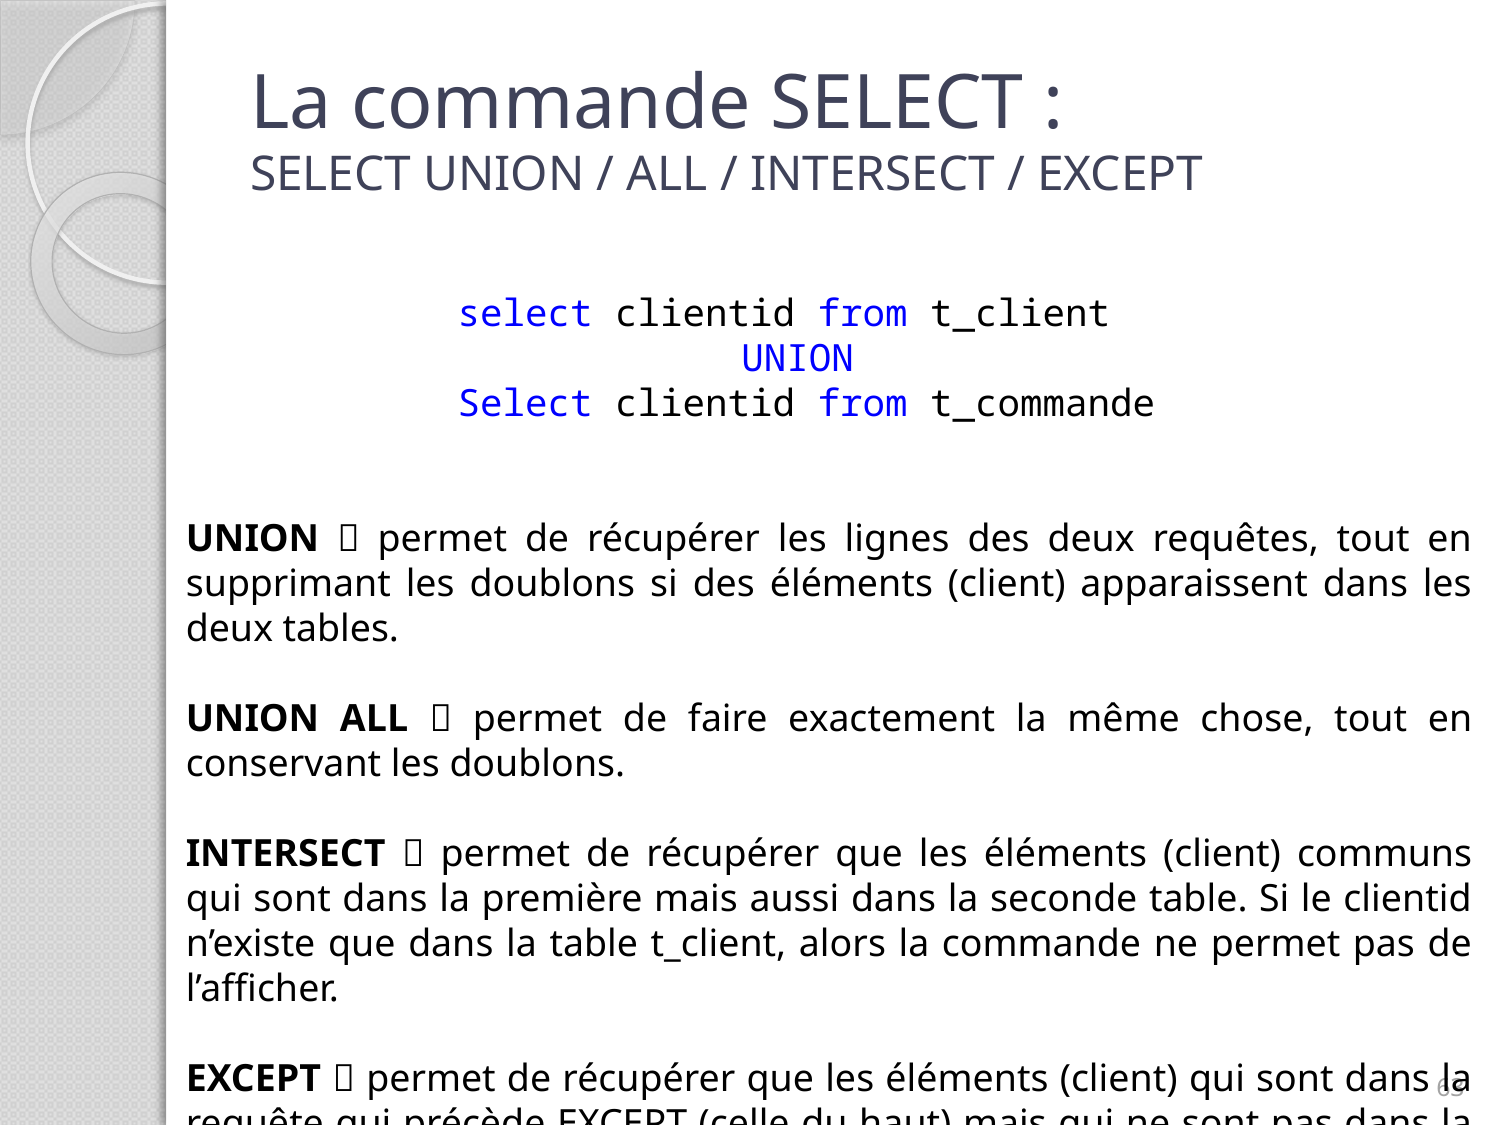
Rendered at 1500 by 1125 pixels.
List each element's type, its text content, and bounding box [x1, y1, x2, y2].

slide_number 63 [1413, 1034, 1488, 1113]
text_box select clientid from t_client UNION Select clientid from t_commande [442, 281, 1176, 432]
title La commande SELECT : SELECT UNION / ALL / INTERSECT / EXCEPT [235, 45, 1466, 209]
text_box UNION  permet de récupérer les lignes des deux requêtes, tout en supprimant les doublons si des éléments (client) apparaissent dans les deux tables. UNION ALL  permet de faire exactement la même chose, tout en conservant les doublons. INTERSECT  permet de récupérer que les éléments (client) communs qui sont dans la première mais aussi dans la seconde table. Si le clientid n’existe que dans la table t_client, alors la commande ne permet pas de l’afficher. EXCEPT  permet de récupérer que les éléments (client) qui sont dans la requête qui précède EXCEPT (celle du haut) mais qui ne sont pas dans la suivante (commande). [171, 506, 1488, 1125]
